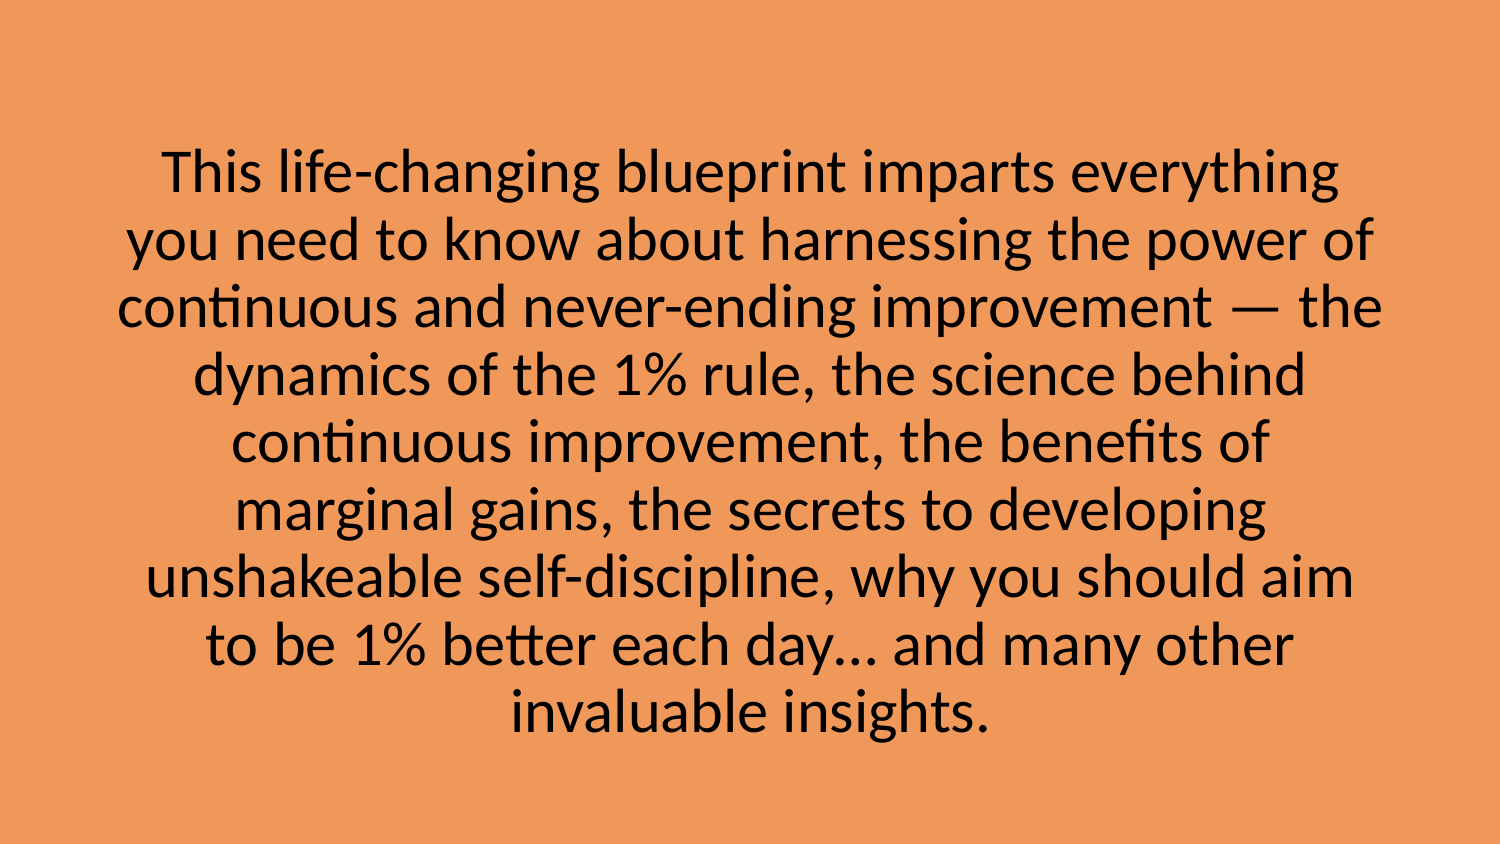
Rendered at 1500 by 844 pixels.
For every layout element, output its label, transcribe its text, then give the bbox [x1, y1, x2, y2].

list This life-changing blueprint imparts everything you need to know about harnessing the power of continuous and never-ending improvement — the dynamics of the 1% rule, the science behind continuous improvement, the benefits of marginal gains, the secrets to developing unshakeable self-discipline, why you should aim to be 1% better each day… and many other invaluable insights. [99, 131, 1403, 273]
